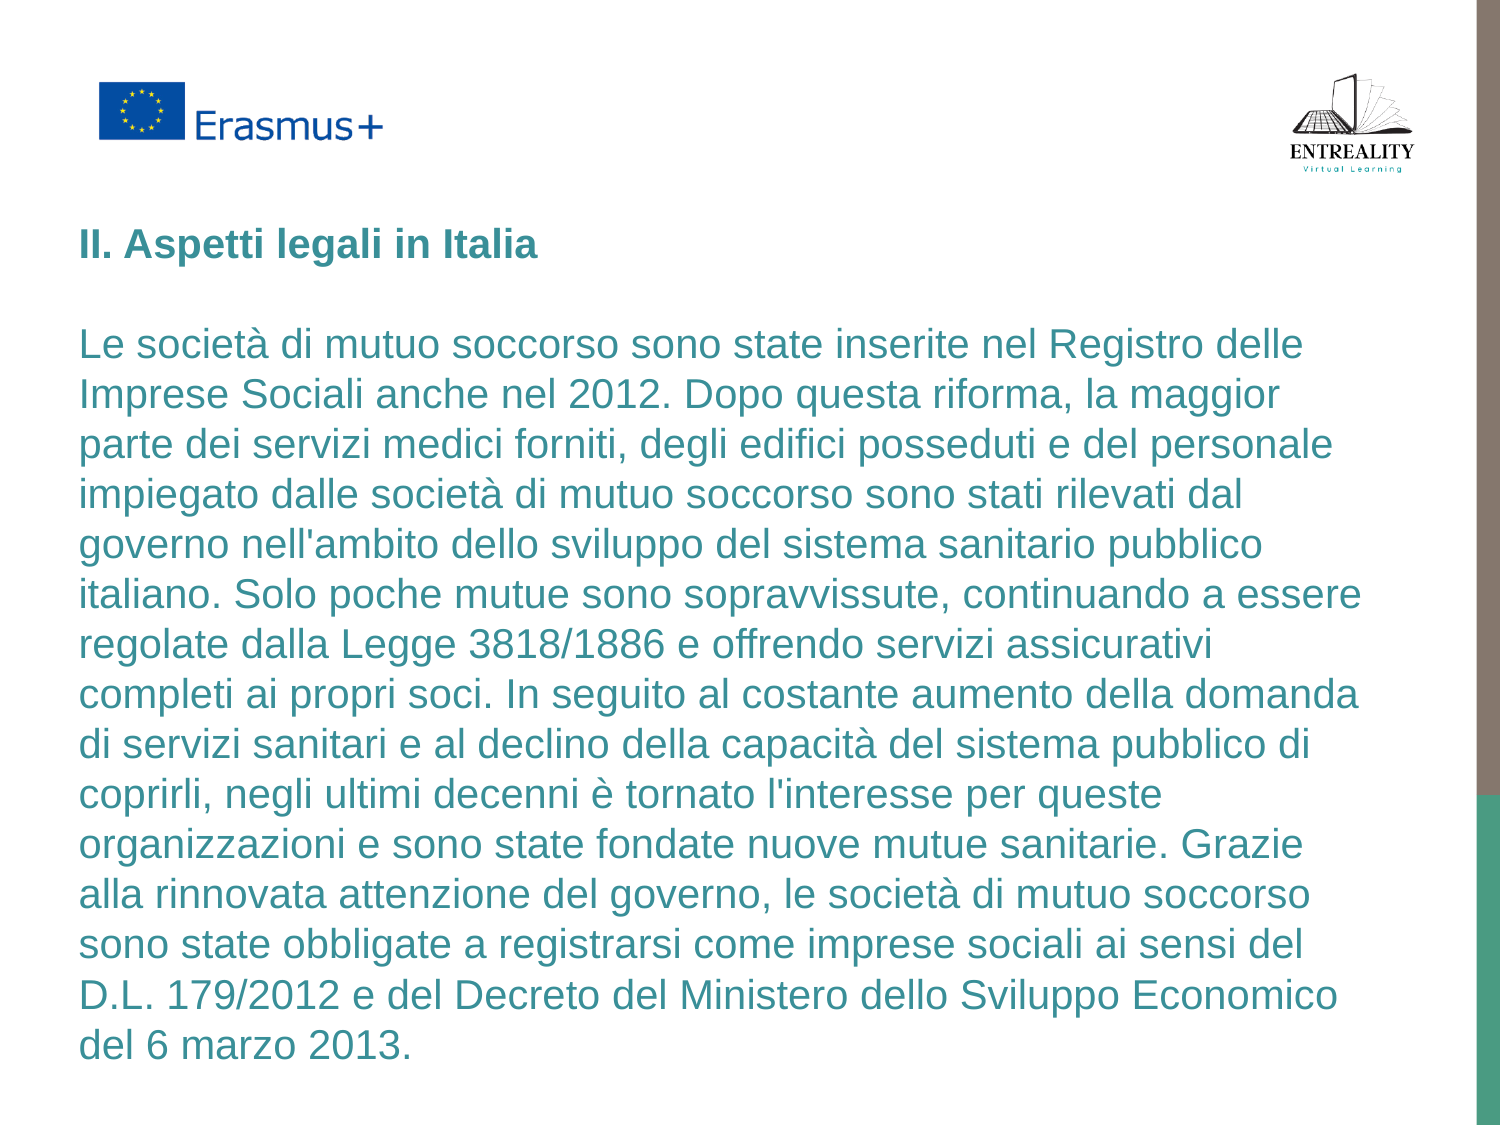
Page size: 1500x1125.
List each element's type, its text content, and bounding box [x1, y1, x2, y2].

subtitle [105, 656, 1301, 751]
title II. Aspetti legali in Italia Le società di mutuo soccorso sono state inserite nel Registro delle Imprese Sociali anche nel 2012. Dopo questa riforma, la maggior parte dei servizi medici forniti, degli edifici posseduti e del personale impiegato dalle società di mutuo soccorso sono stati rilevati dal governo nell'ambito dello sviluppo del sistema sanitario pubblico italiano. Solo poche mutue sono sopravvissute, continuando a essere regolate dalla Legge 3818/1886 e offrendo servizi assicurativi completi ai propri soci. In seguito al costante aumento della domanda di servizi sanitari e al declino della capacità del sistema pubblico di coprirli, negli ultimi decenni è tornato l'interesse per queste organizzazioni e sono state fondate nuove mutue sanitarie. Grazie alla rinnovata attenzione del governo, le società di mutuo soccorso sono state obbligate a registrarsi come imprese sociali ai sensi del D.L. 179/2012 e del Decreto del Ministero dello Sviluppo Economico del 6 marzo 2013. [63, 259, 1388, 1125]
picture [1246, 17, 1458, 229]
picture [81, 64, 399, 156]
